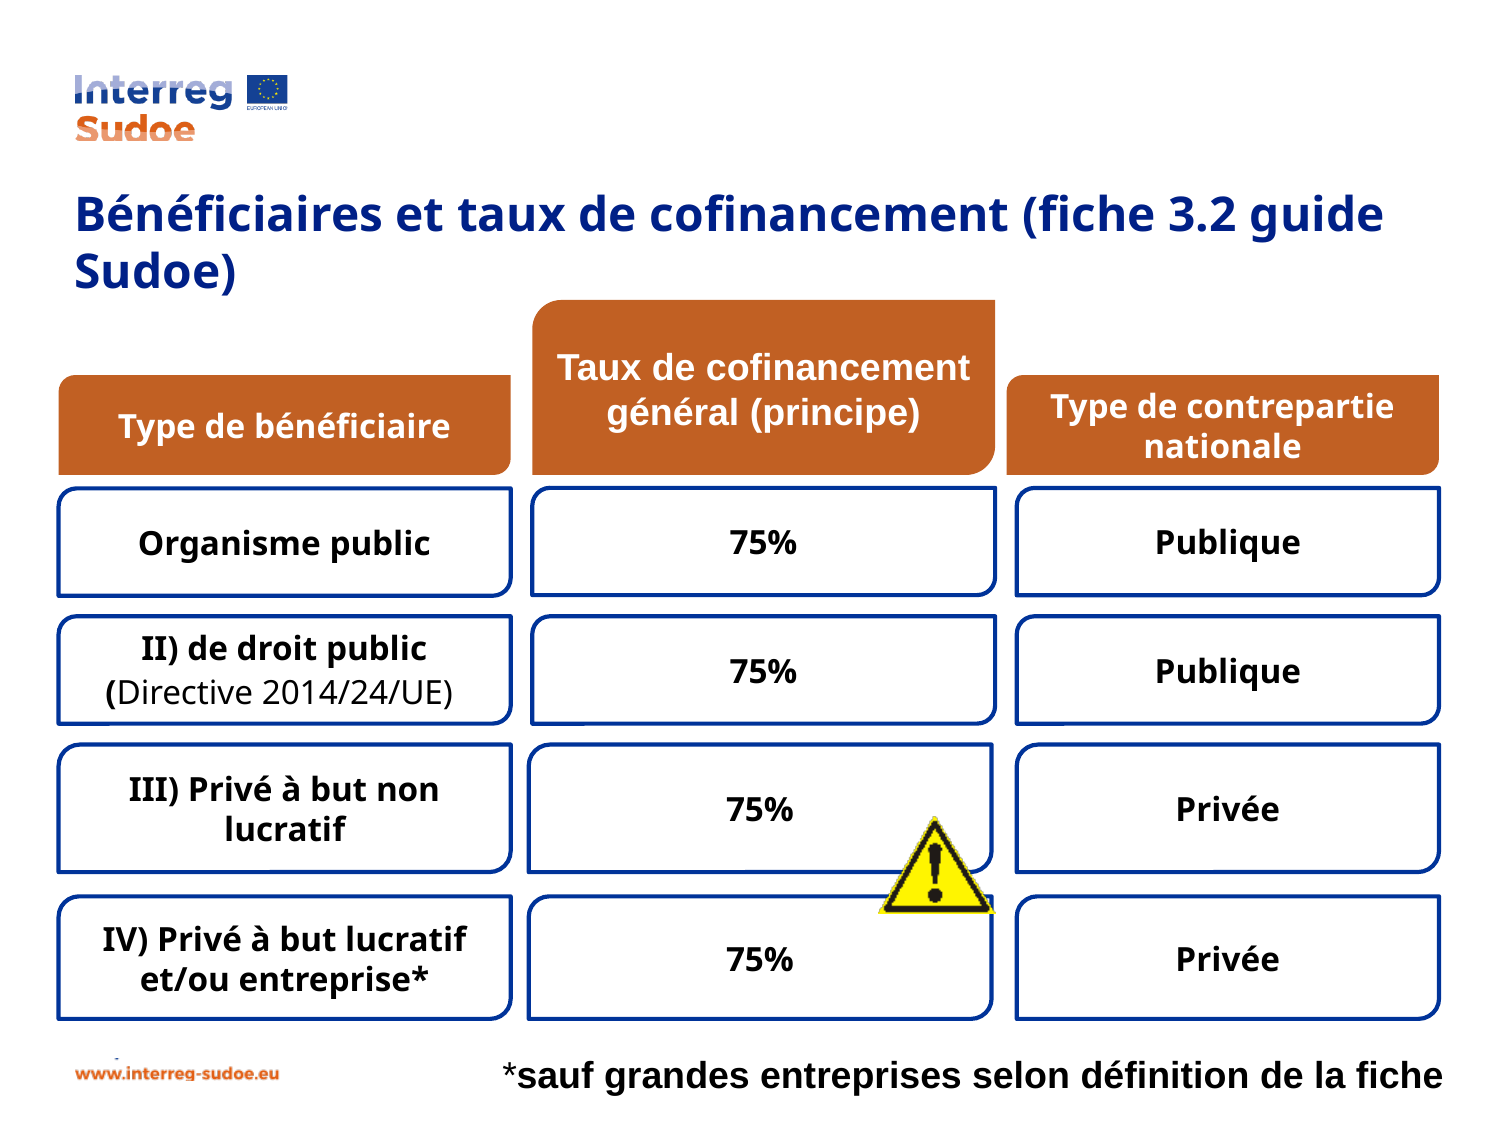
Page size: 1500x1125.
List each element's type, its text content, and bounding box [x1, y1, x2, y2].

text_box Privée [1014, 894, 1442, 1021]
text_box 75% [530, 614, 998, 726]
text_box Type de bénéficiaire [56, 372, 513, 478]
text_box Privée [1014, 742, 1442, 875]
title Bénéficiaires et taux de cofinancement (fiche 3.2 guide Sudoe) [59, 175, 1439, 326]
text_box Publique [1014, 485, 1442, 598]
text_box III) Privé à but non lucratif [56, 742, 513, 875]
text_box 75% [530, 485, 998, 598]
text_box Type de contrepartie nationale [1004, 372, 1442, 478]
text_box *sauf grandes entreprises selon définition de la fiche [487, 1043, 1475, 1103]
text_box Publique [1014, 614, 1442, 726]
text_box Organisme public [56, 486, 513, 598]
picture [877, 815, 996, 915]
text_box IV) Privé à but lucratif et/ou entreprise* [56, 894, 513, 1021]
text_box 75% [526, 742, 994, 875]
text_box II) de droit public (Directive 2014/24/UE) [56, 614, 513, 726]
text_box Taux de cofinancement général (principe) [530, 297, 998, 478]
text_box 75% [526, 894, 994, 1021]
